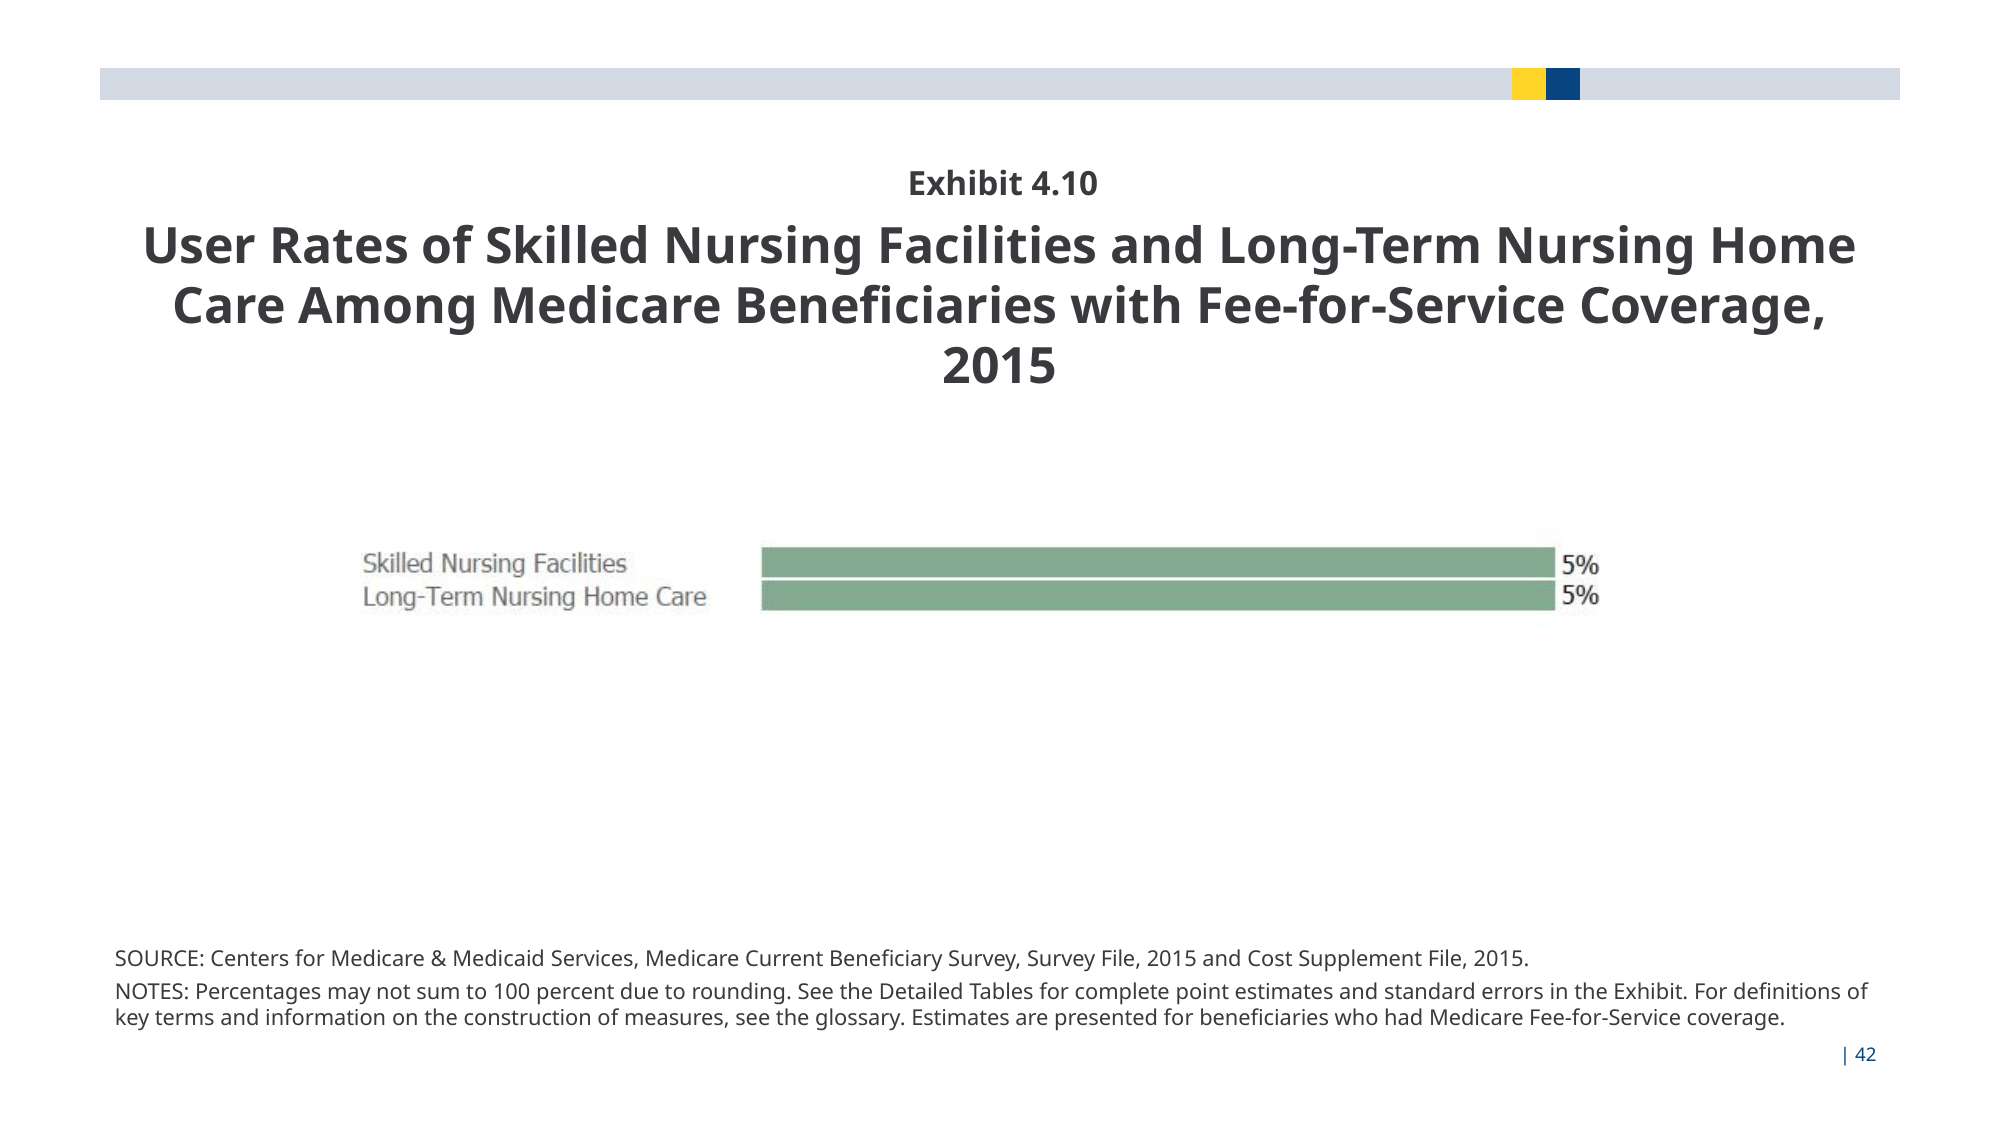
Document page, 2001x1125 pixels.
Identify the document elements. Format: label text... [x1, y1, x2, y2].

title Exhibit 4.10 [99, 154, 1900, 213]
picture [335, 527, 1665, 685]
list User Rates of Skilled Nursing Facilities and Long-Term Nursing Home Care Among Medicare Beneficiaries with Fee-for-Service Coverage, 2015 [99, 213, 1900, 300]
list SOURCE: Centers for Medicare & Medicaid Services, Medicare Current Beneficiary Survey, Survey File, 2015 and Cost Supplement File, 2015. NOTES: Percentages may not sum to 100 percent due to rounding. See the Detailed Tables for complete point estimates and standard errors in the Exhibit. For definitions of key terms and information on the construction of measures, see the glossary. Estimates are presented for beneficiaries who had Medicare Fee-for-Service coverage. [99, 937, 1900, 997]
